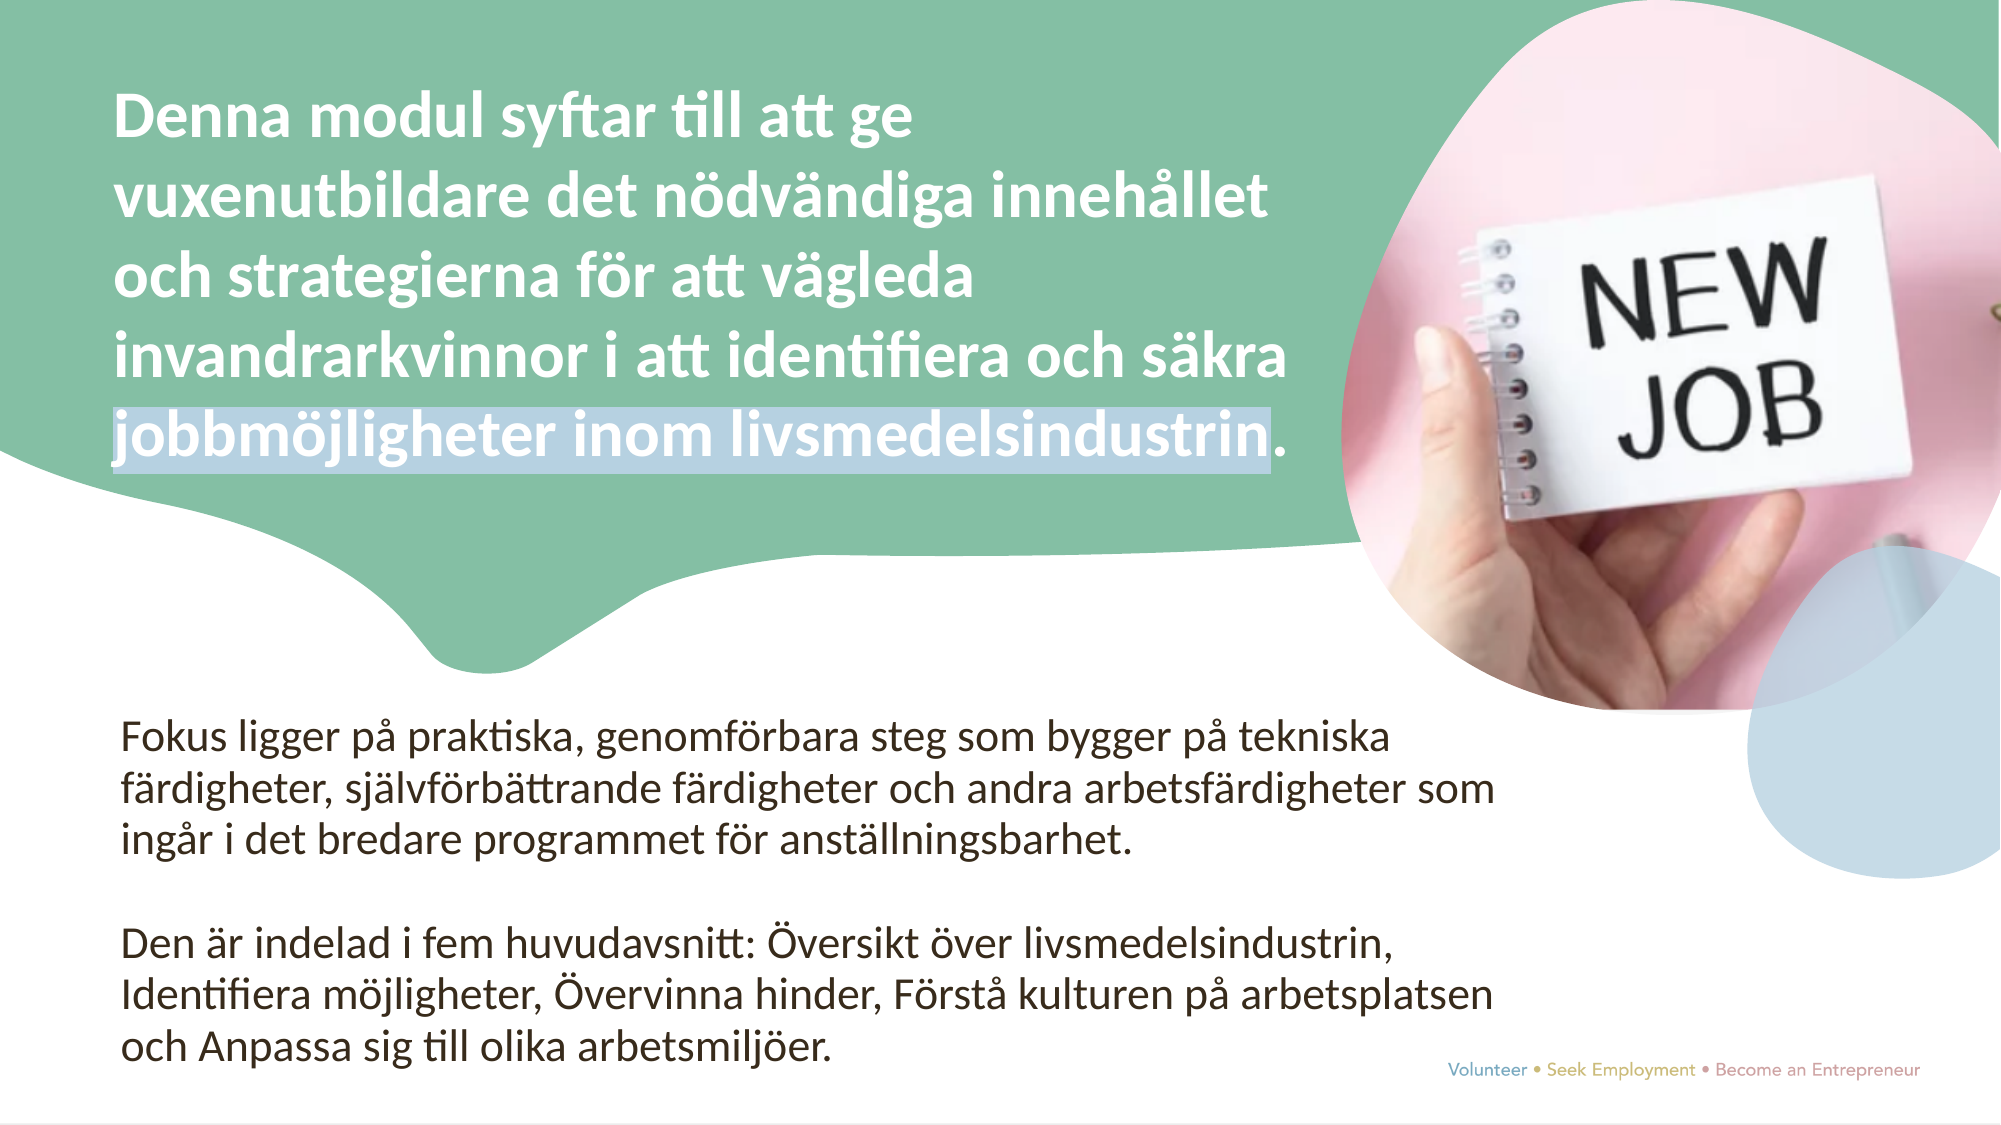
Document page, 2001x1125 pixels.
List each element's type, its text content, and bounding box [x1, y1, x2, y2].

text_box [1682, 0, 2000, 149]
picture [1418, 1046, 1971, 1103]
text_box [1341, 0, 2000, 716]
text_box Fokus ligger på praktiska, genomförbara steg som bygger på tekniska färdigheter, självförbättrande färdigheter och andra arbetsfärdigheter som ingår i det bredare programmet för anställningsbarhet. Den är indelad i fem huvudavsnitt: Översikt över livsmedelsindustrin, Identifiera möjligheter, Övervinna hinder, Förstå kulturen på arbetsplatsen och Anpassa sig till olika arbetsmiljöer. [105, 701, 1556, 1016]
text_box [1747, 545, 2000, 879]
text_box Denna modul syftar till att ge vuxenutbildare det nödvändiga innehållet och strategierna för att vägleda invandrarkvinnor i att identifiera och säkra jobbmöjligheter inom livsmedelsindustrin. [98, 63, 1340, 386]
text_box [0, 0, 1635, 675]
